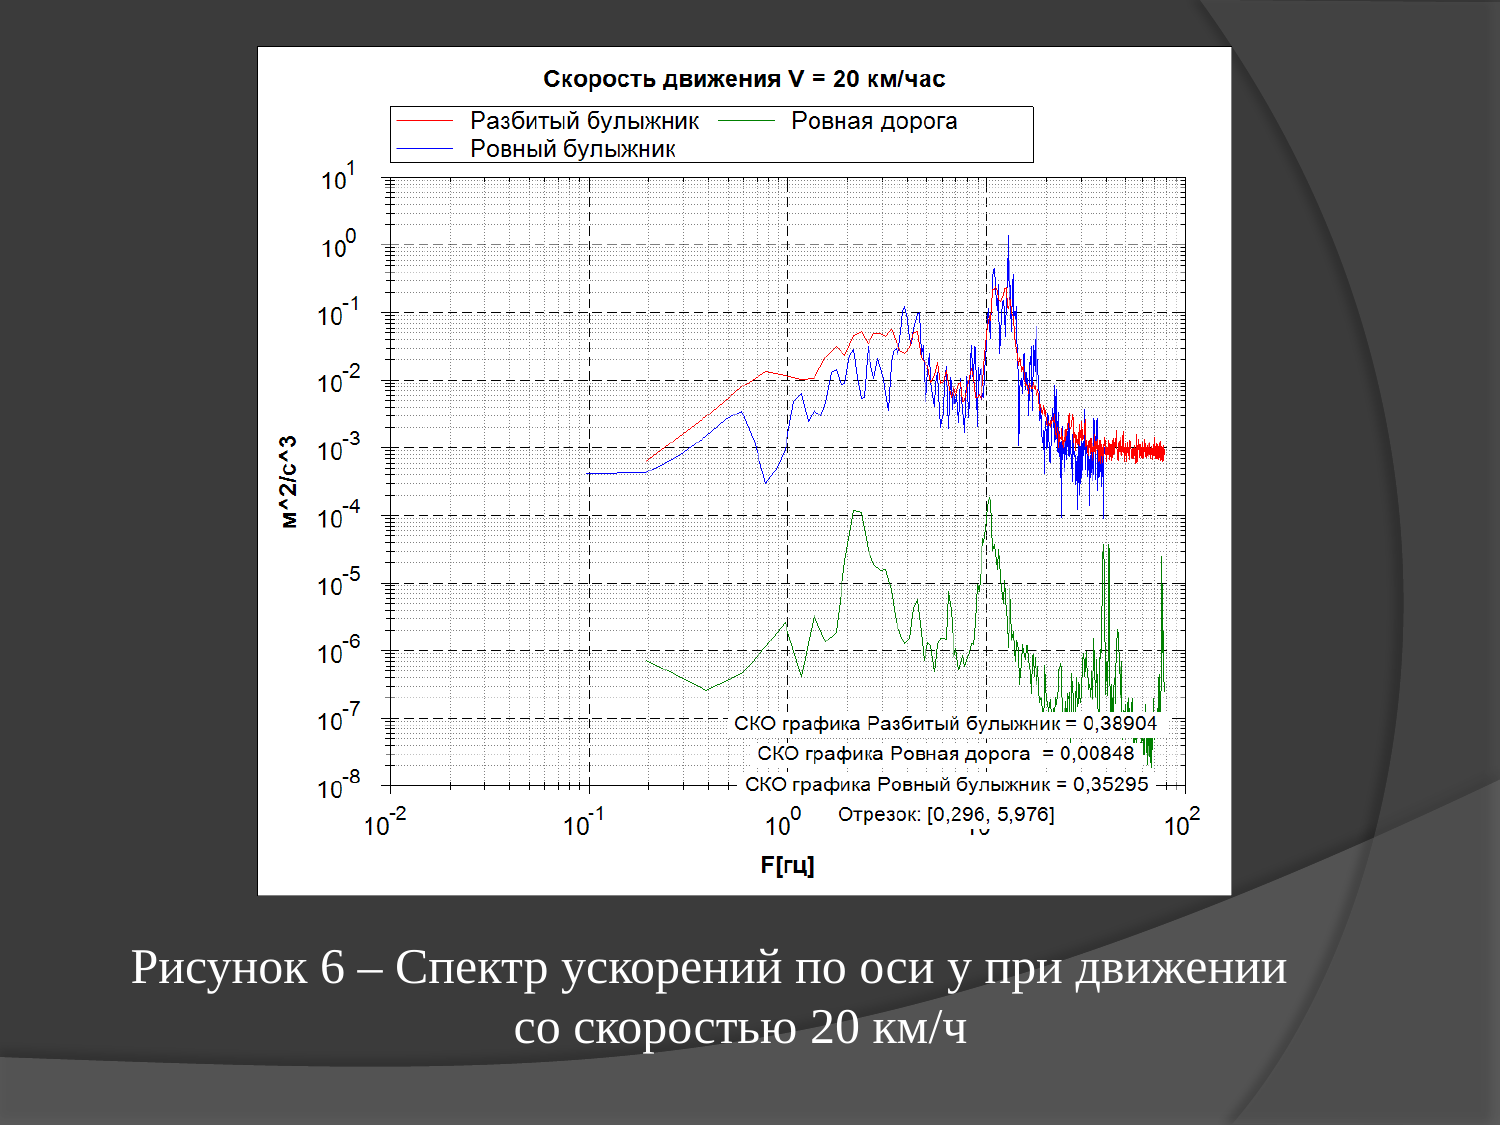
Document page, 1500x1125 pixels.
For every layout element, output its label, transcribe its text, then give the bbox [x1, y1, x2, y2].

picture [257, 46, 1232, 896]
list Рисунок 6 – Спектр ускорений по оси у при движении со скоростью 20 км/ч [93, 925, 1319, 1102]
